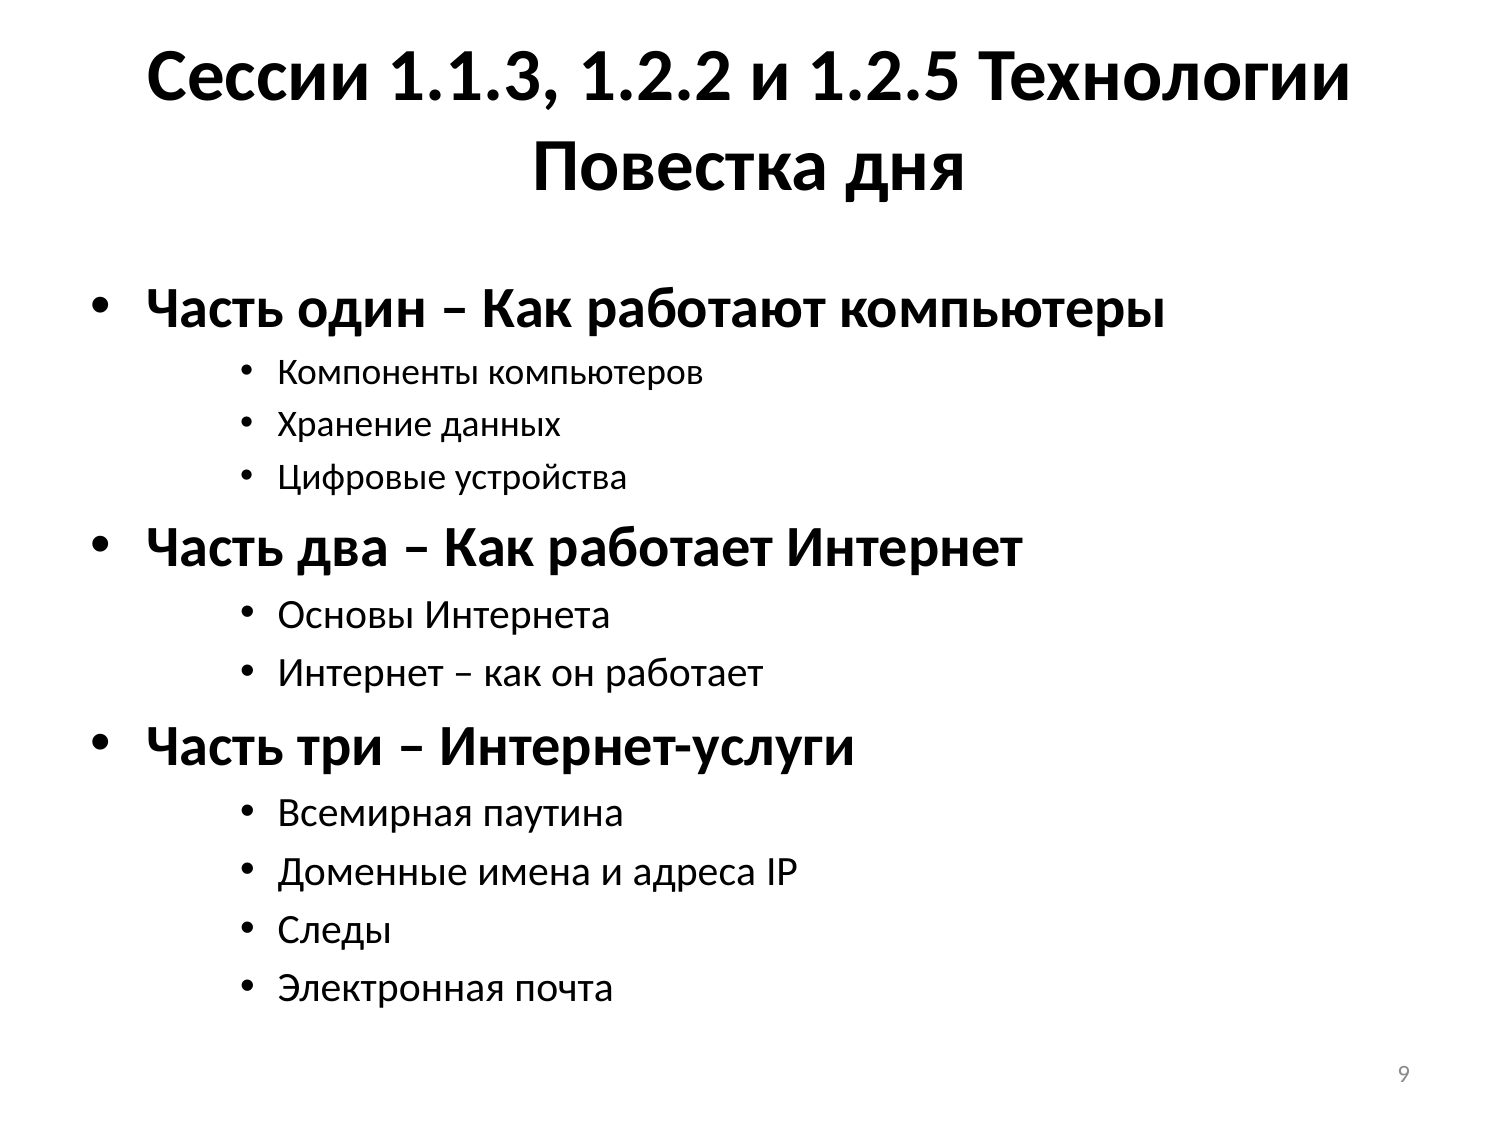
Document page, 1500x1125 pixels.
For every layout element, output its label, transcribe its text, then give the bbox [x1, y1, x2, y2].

slide_number 9 [1074, 1062, 1425, 1103]
title Сессии 1.1.3, 1.2.2 и 1.2.5 Технологии Повестка дня [75, 45, 1425, 187]
list Часть один – Как работают компьютеры Компоненты компьютеров Хранение данных Цифровые устройства Часть два – Как работает Интернет Основы Интернета Интернет – как он работает Часть три – Интернет-услуги Всемирная паутина Доменные имена и адреса IP Следы Электронная почта [75, 261, 1472, 1062]
